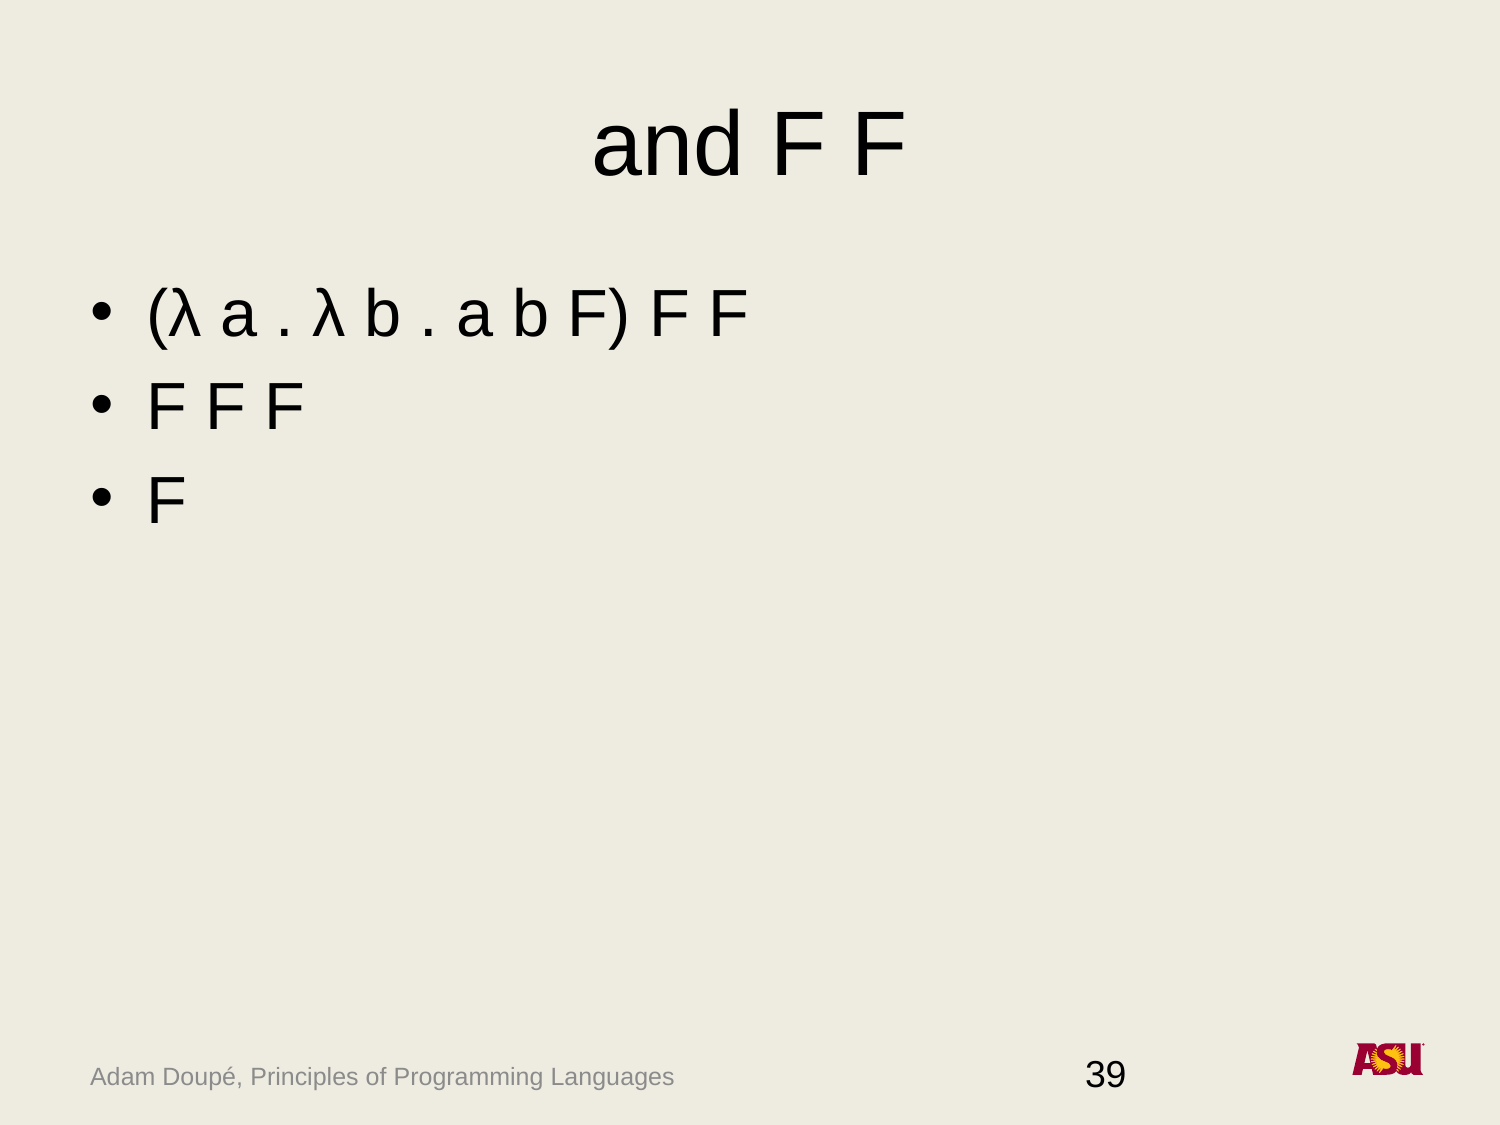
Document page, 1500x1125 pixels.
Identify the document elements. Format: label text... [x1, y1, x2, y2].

list (λ a . λ b . a b F) F F F F F F [75, 262, 1425, 1005]
title and F F [75, 45, 1425, 233]
slide_number 39 [1070, 1042, 1421, 1103]
